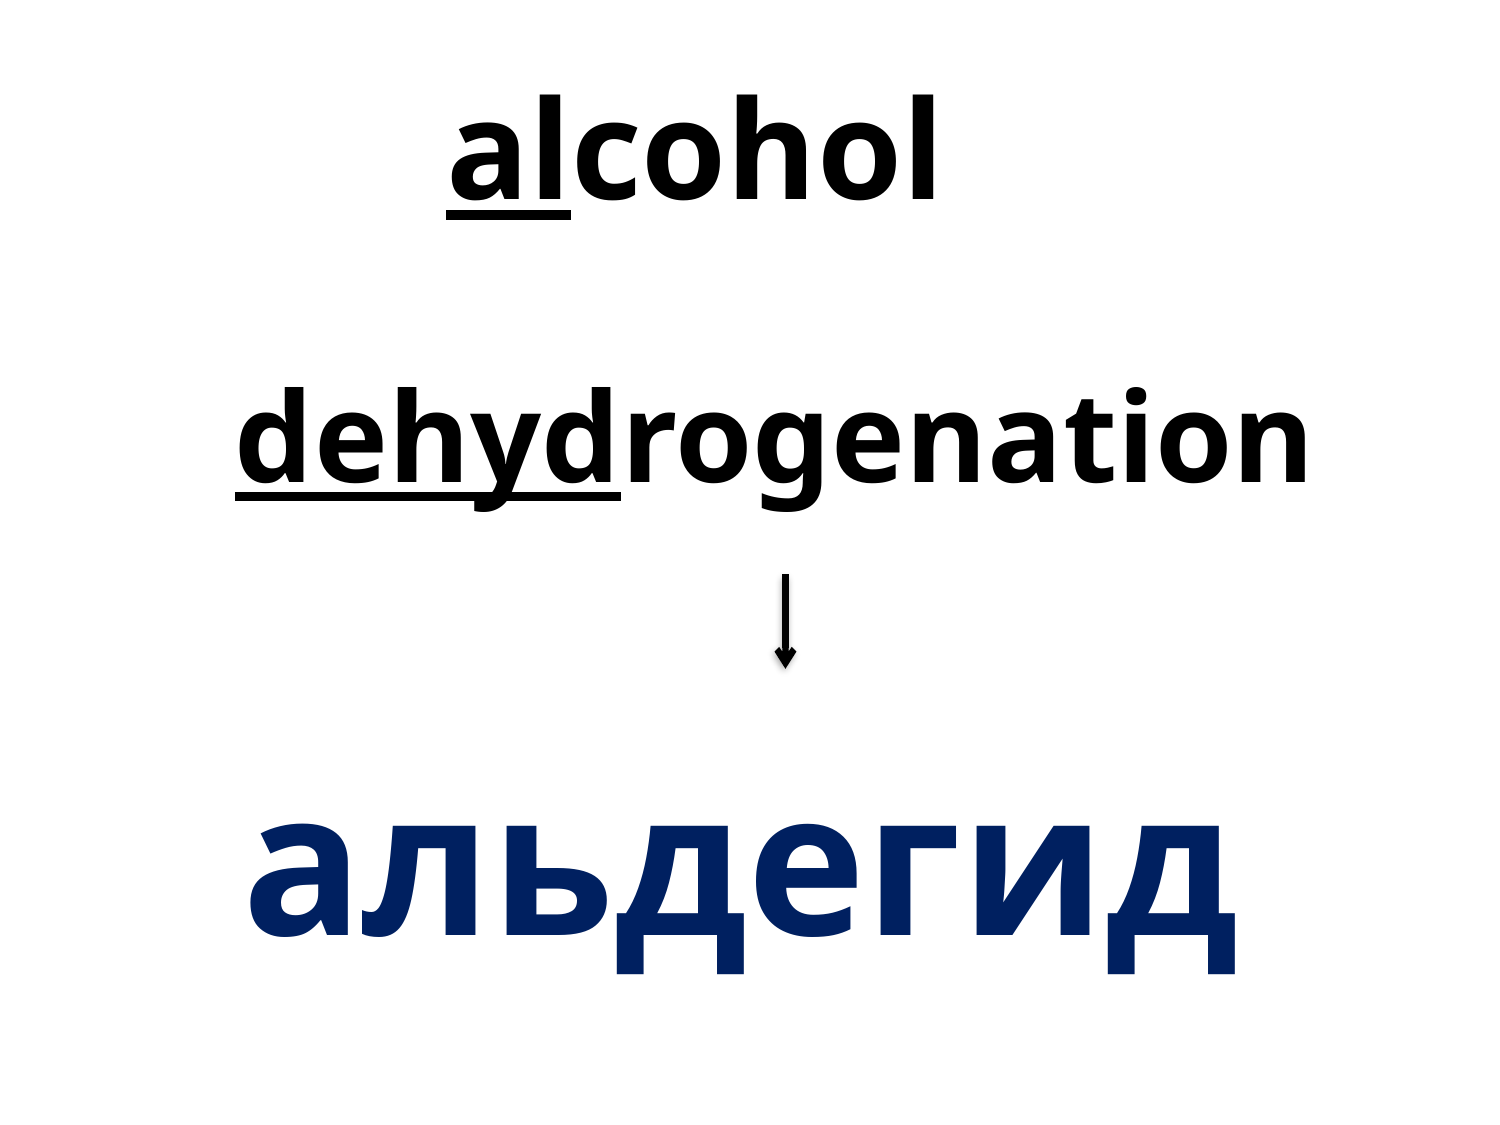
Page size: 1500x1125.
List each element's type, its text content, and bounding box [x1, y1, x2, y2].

text_box альдегид [227, 727, 1253, 983]
text_box dehydrogenation [220, 349, 1331, 515]
text_box alcohol [431, 54, 959, 235]
